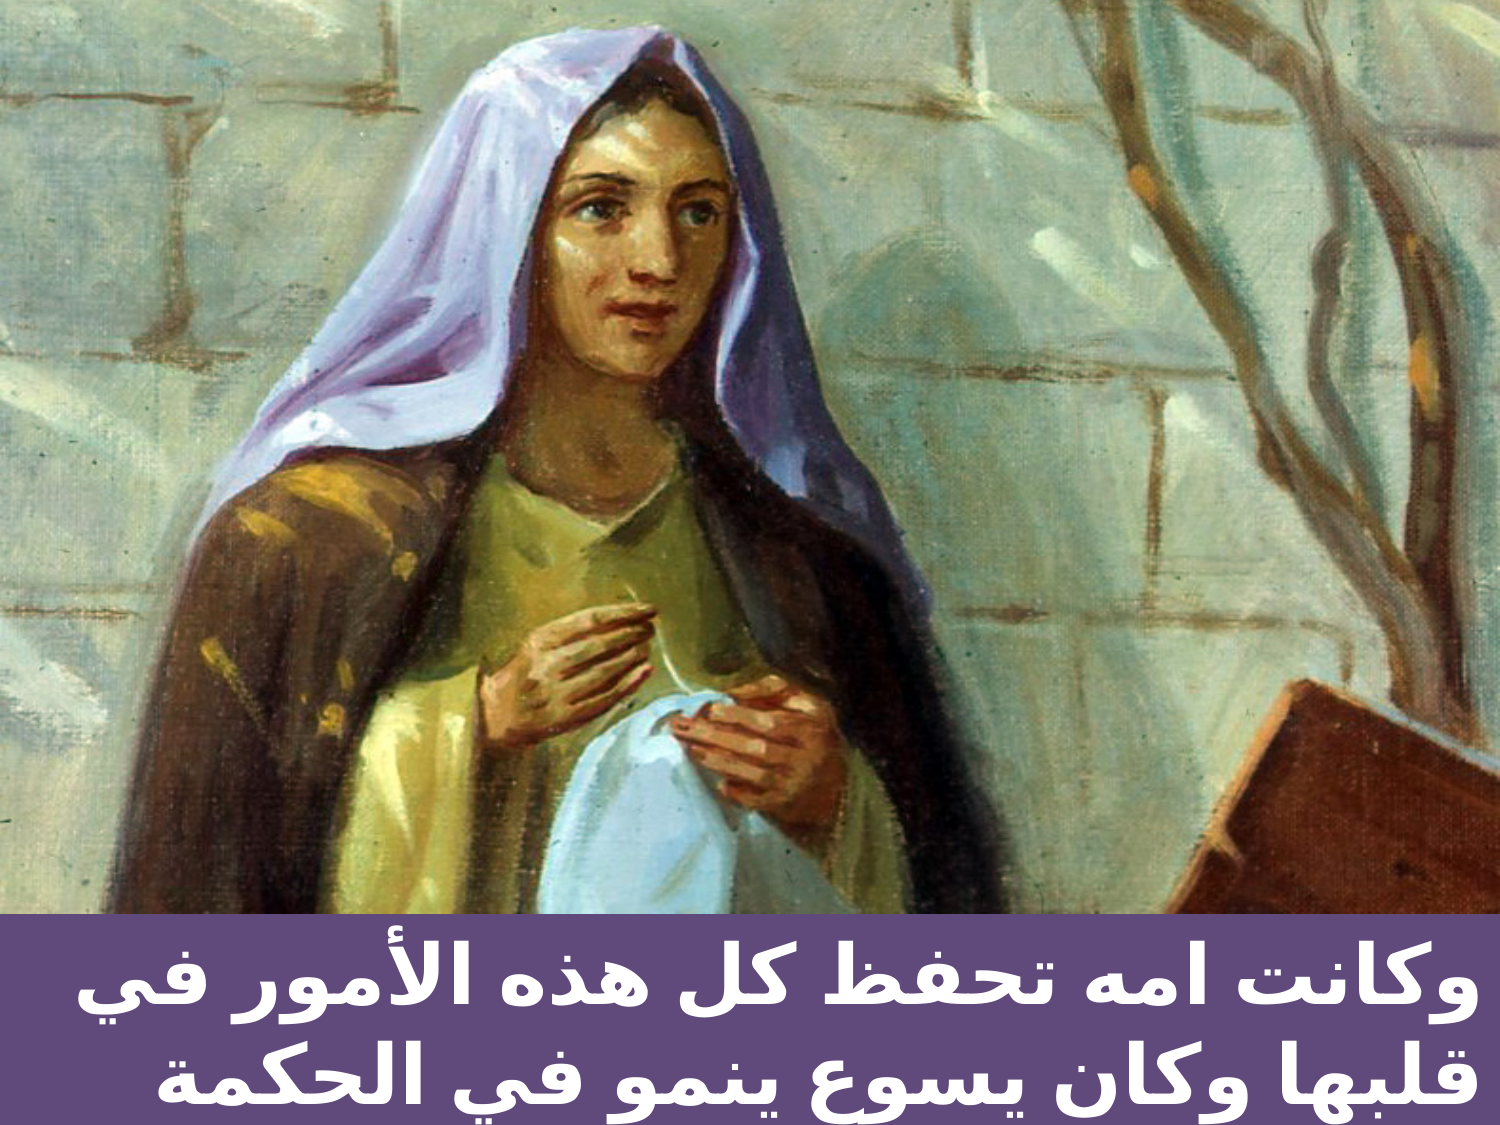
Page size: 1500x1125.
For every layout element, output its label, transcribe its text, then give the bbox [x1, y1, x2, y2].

text_box وكانت امه تحفظ كل هذه الأمور في قلبها وكان يسوع ينمو في الحكمة والقامة والحظوة عند الله والناس [0, 921, 1500, 1125]
picture [0, 0, 1500, 915]
